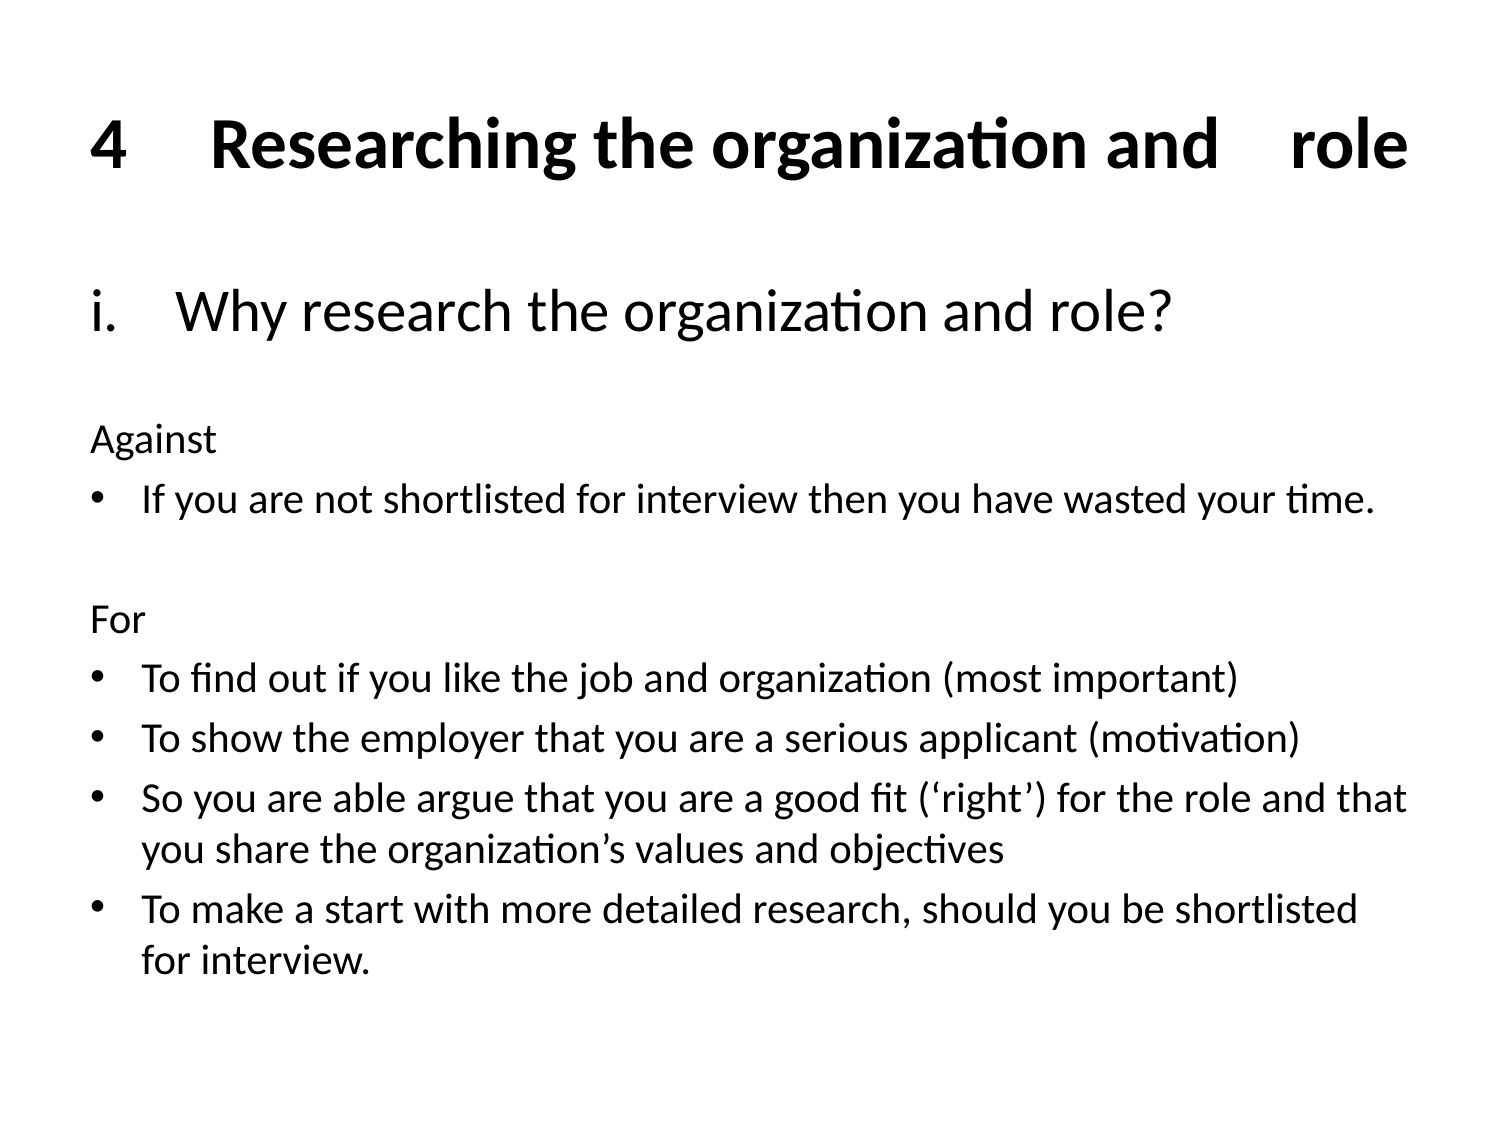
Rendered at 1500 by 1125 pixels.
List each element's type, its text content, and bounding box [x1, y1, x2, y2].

list Why research the organization and role? Against If you are not shortlisted for interview then you have wasted your time. For To find out if you like the job and organization (most important) To show the employer that you are a serious applicant (motivation) So you are able argue that you are a good fit (‘right’) for the role and that you share the organization’s values and objectives To make a start with more detailed research, should you be shortlisted for interview. [75, 262, 1425, 1005]
title 4 Researching the organization and role [75, 45, 1425, 233]
